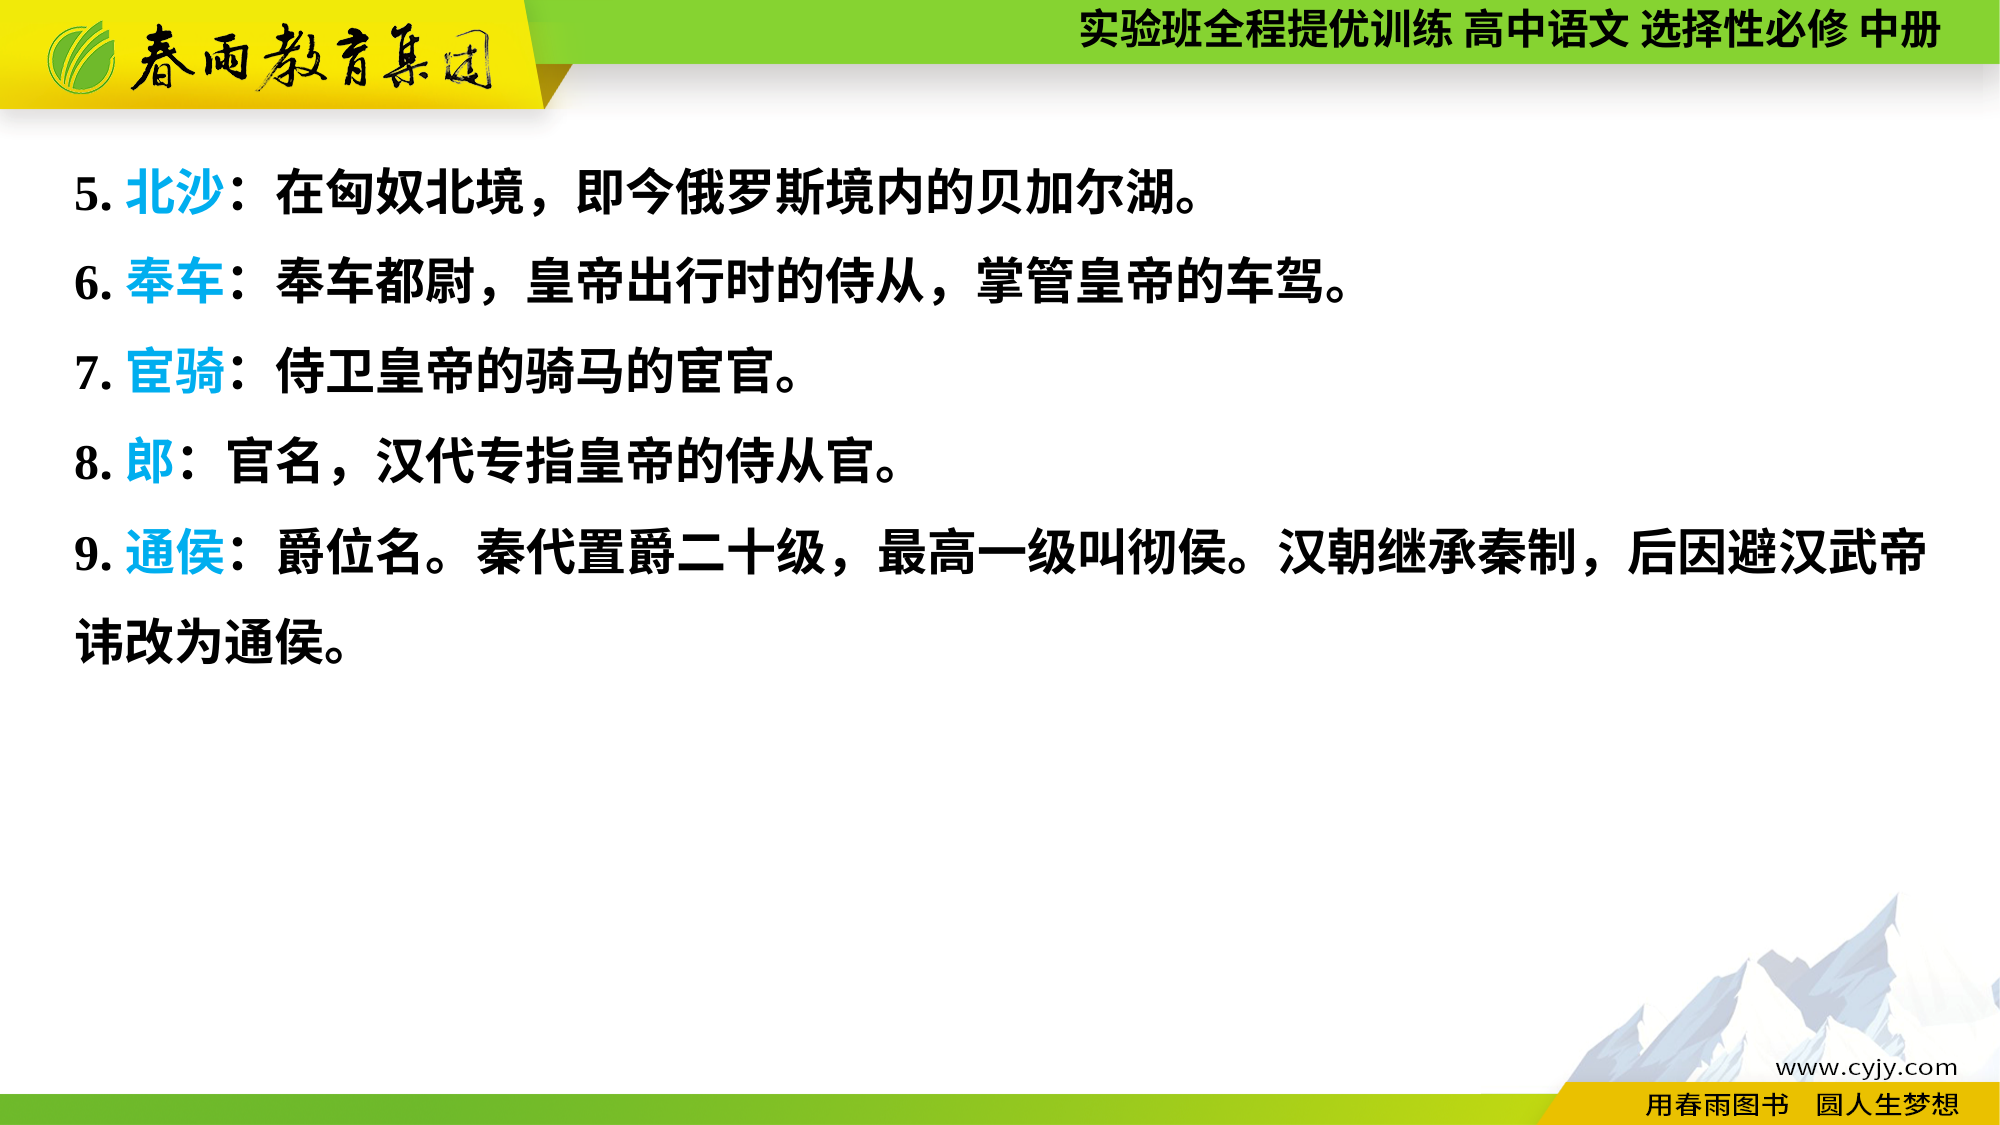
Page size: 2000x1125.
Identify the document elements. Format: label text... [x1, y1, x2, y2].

picture [0, 0, 2000, 1125]
list 5.北沙：在匈奴北境，即今俄罗斯境内的贝加尔湖。 6.奉车：奉车都尉，皇帝出行时的侍从，掌管皇帝的车驾。 7.宦骑：侍卫皇帝的骑马的宦官。 8.郎：官名，汉代专指皇帝的侍从官。 9.通侯：爵位名。秦代置爵二十级，最高一级叫彻侯。汉朝继承秦制，后因避汉武帝讳改为通侯。 [59, 122, 1944, 672]
